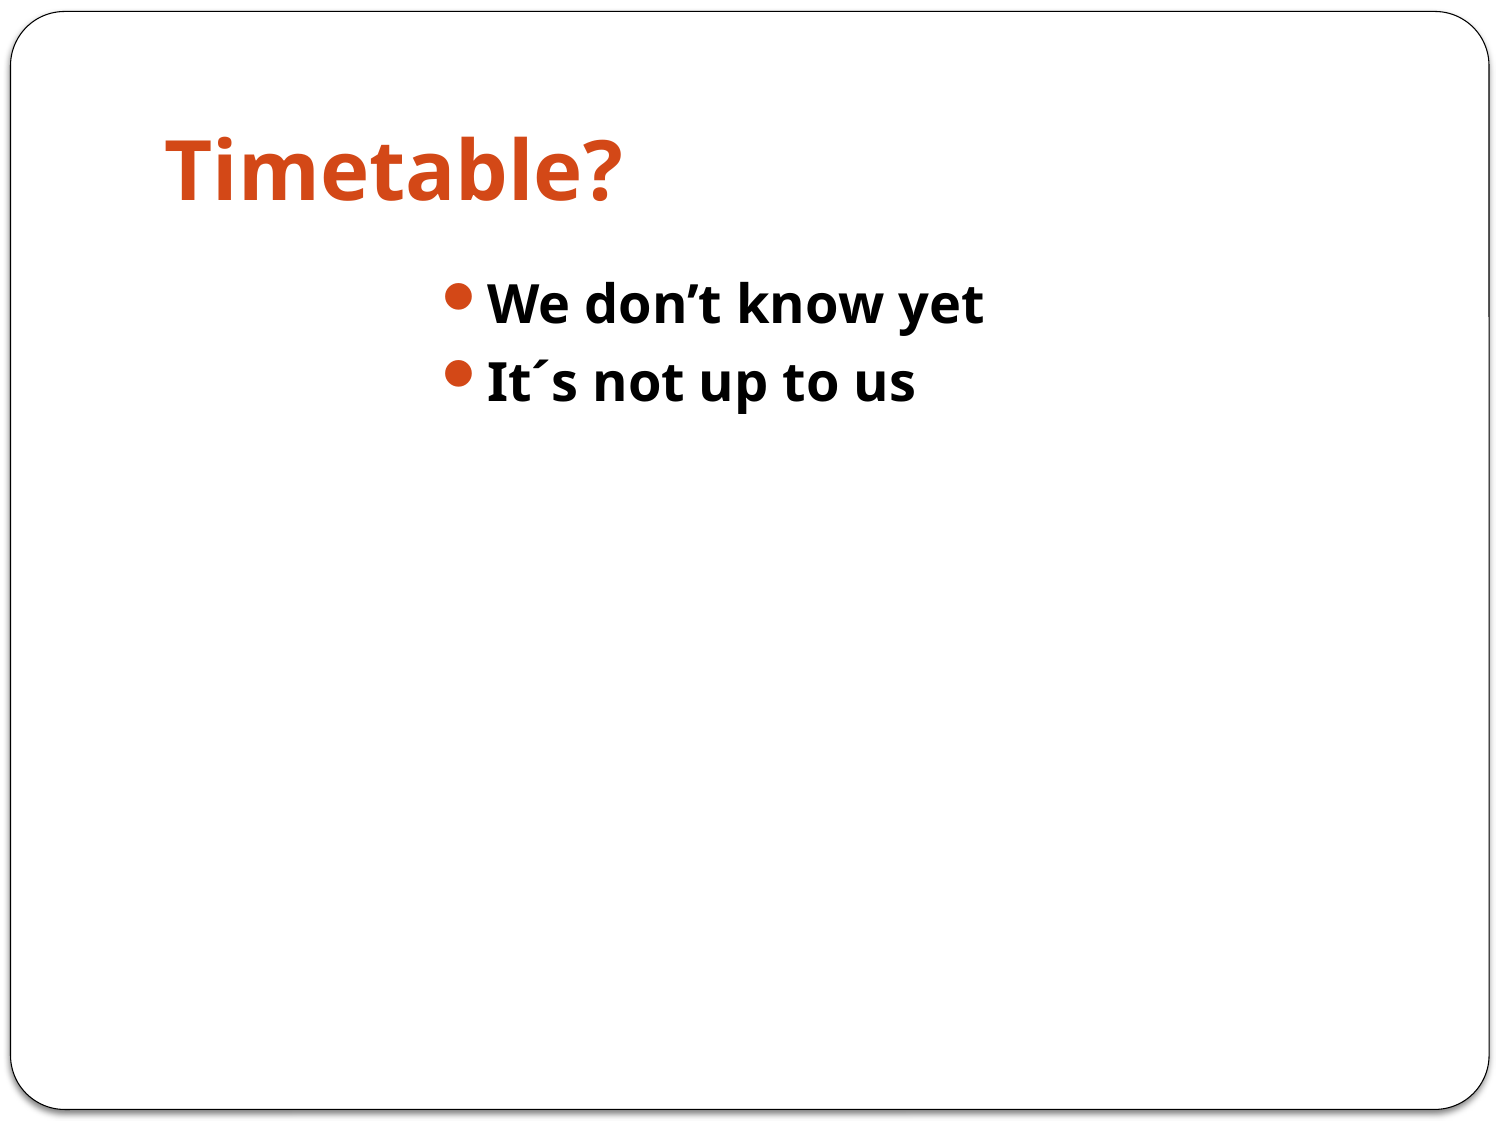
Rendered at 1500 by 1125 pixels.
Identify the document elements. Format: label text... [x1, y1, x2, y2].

list We don’t know yet It´s not up to us [426, 262, 1055, 1005]
title Timetable? [150, 45, 1425, 233]
